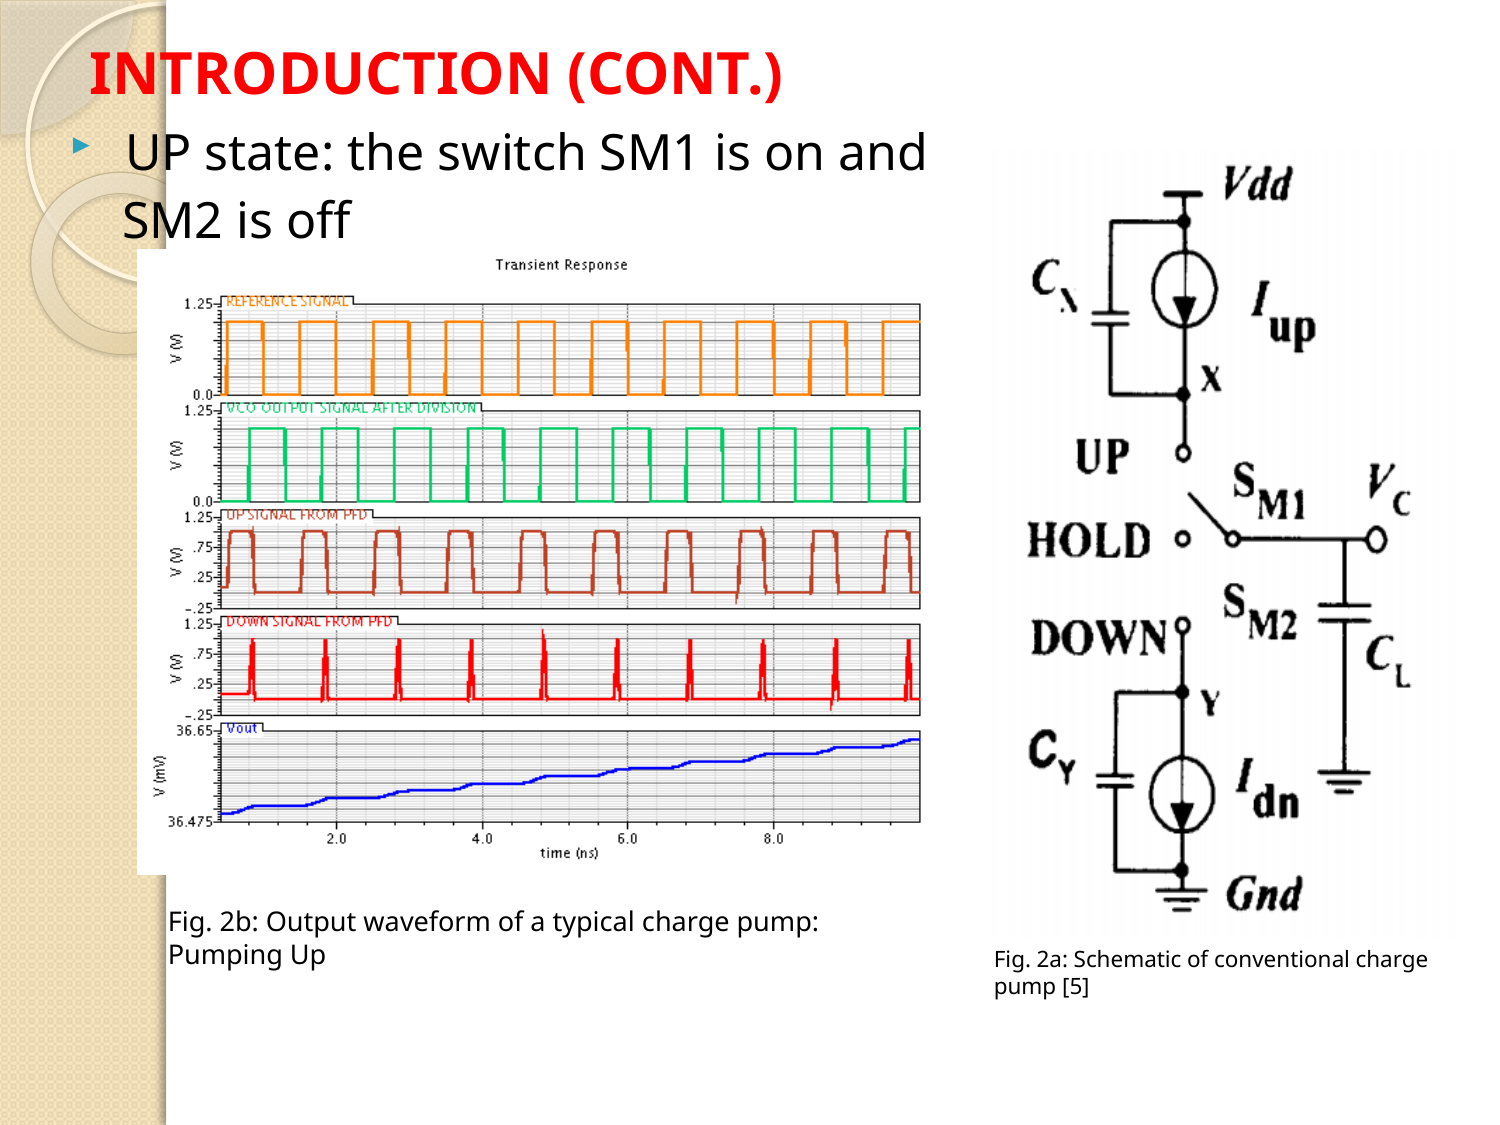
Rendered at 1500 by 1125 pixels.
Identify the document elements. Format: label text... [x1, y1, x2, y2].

text_box Fig. 2a: Schematic of conventional charge pump [5] [963, 937, 1464, 1007]
title INTRODUCTION (CONT.) [75, 24, 1425, 112]
list UP state: the switch SM1 is on and SM2 is off [37, 112, 1463, 1100]
picture [137, 149, 1458, 938]
text_box Fig. 2b: Output waveform of a typical charge pump: Pumping Up [137, 897, 886, 978]
